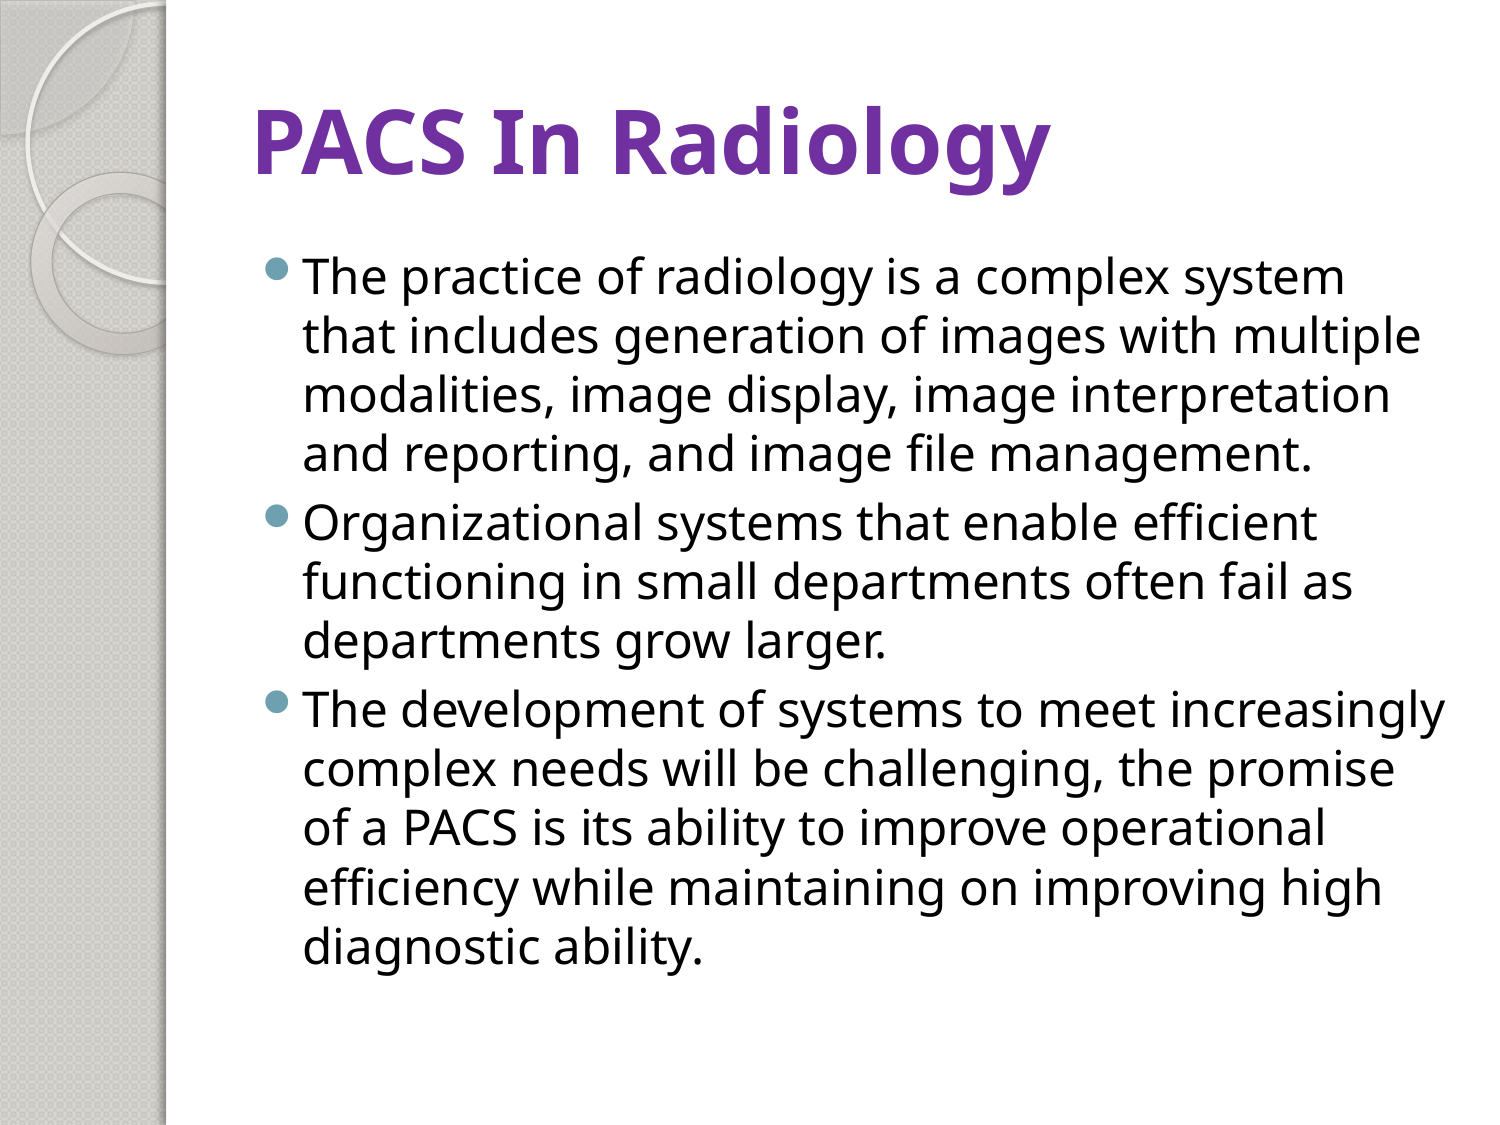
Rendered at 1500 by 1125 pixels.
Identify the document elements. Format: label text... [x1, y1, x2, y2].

title PACS In Radiology [235, 45, 1466, 233]
list The practice of radiology is a complex system that includes generation of images with multiple modalities, image display, image interpretation and reporting, and image file management. Organizational systems that enable efficient functioning in small departments often fail as departments grow larger. The development of systems to meet increasingly complex needs will be challenging, the promise of a PACS is its ability to improve operational efficiency while maintaining on improving high diagnostic ability. [235, 237, 1466, 1025]
